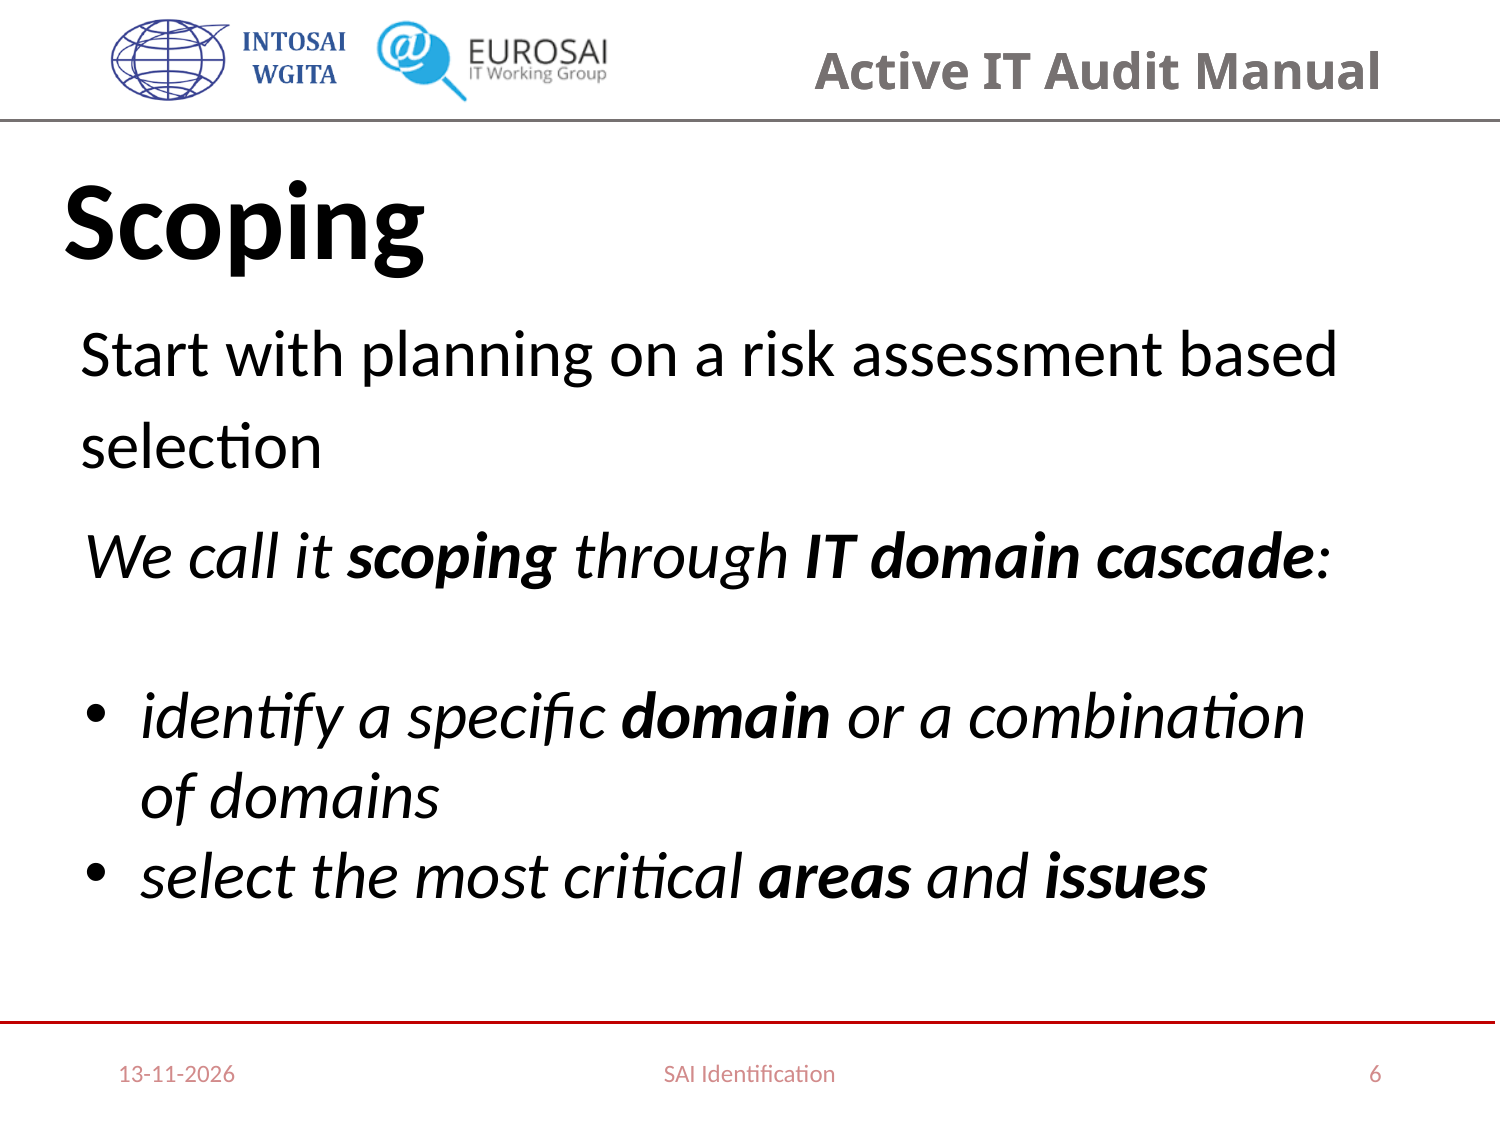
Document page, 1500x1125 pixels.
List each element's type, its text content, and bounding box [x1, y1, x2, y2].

text_box Start with planning on a risk assessment based selection [65, 290, 1453, 490]
text_box Scoping [49, 139, 441, 290]
slide_number 6 [1059, 1042, 1397, 1103]
picture [375, 18, 619, 105]
text_box We call it scoping through IT domain cascade: identify a specific domain or a combination of domains select the most critical areas and issues [69, 504, 1358, 920]
footer SAI Identification [496, 1042, 1004, 1103]
picture [103, 13, 363, 106]
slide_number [103, 1042, 441, 1103]
